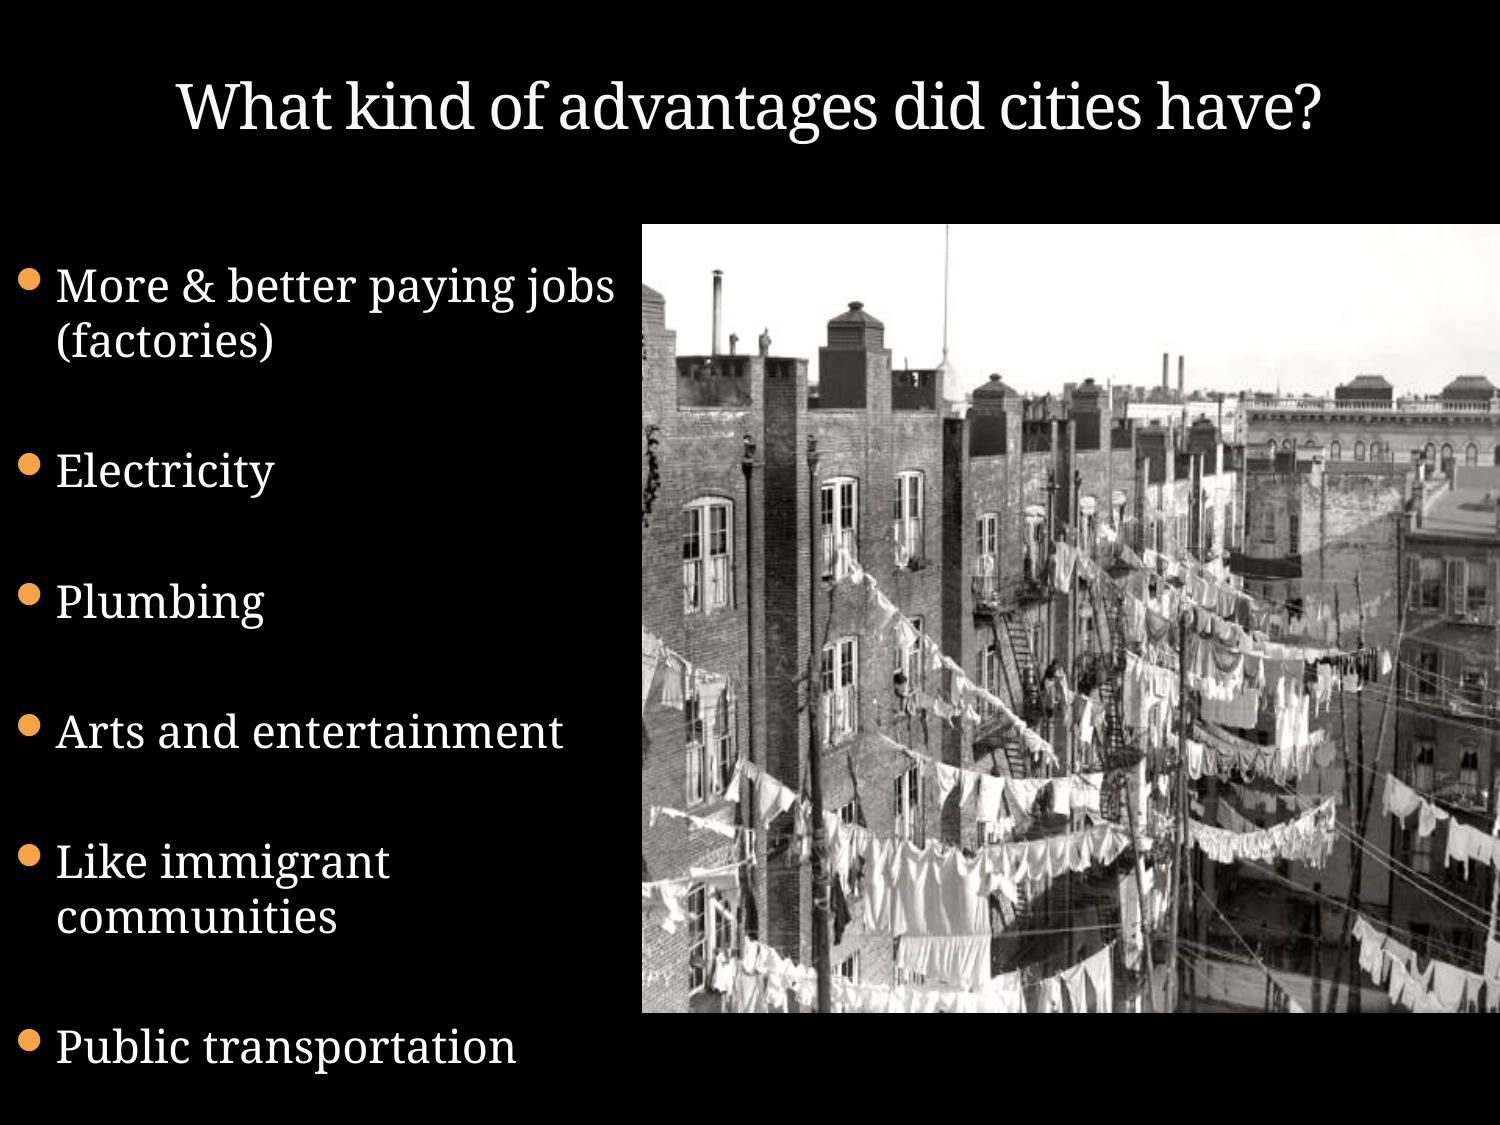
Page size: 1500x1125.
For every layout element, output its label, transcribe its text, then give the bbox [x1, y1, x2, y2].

list More & better paying jobs (factories) Electricity Plumbing Arts and entertainment Like immigrant communities Public transportation [0, 249, 666, 1088]
picture [642, 224, 1500, 1013]
title What kind of advantages did cities have? [74, 24, 1425, 150]
